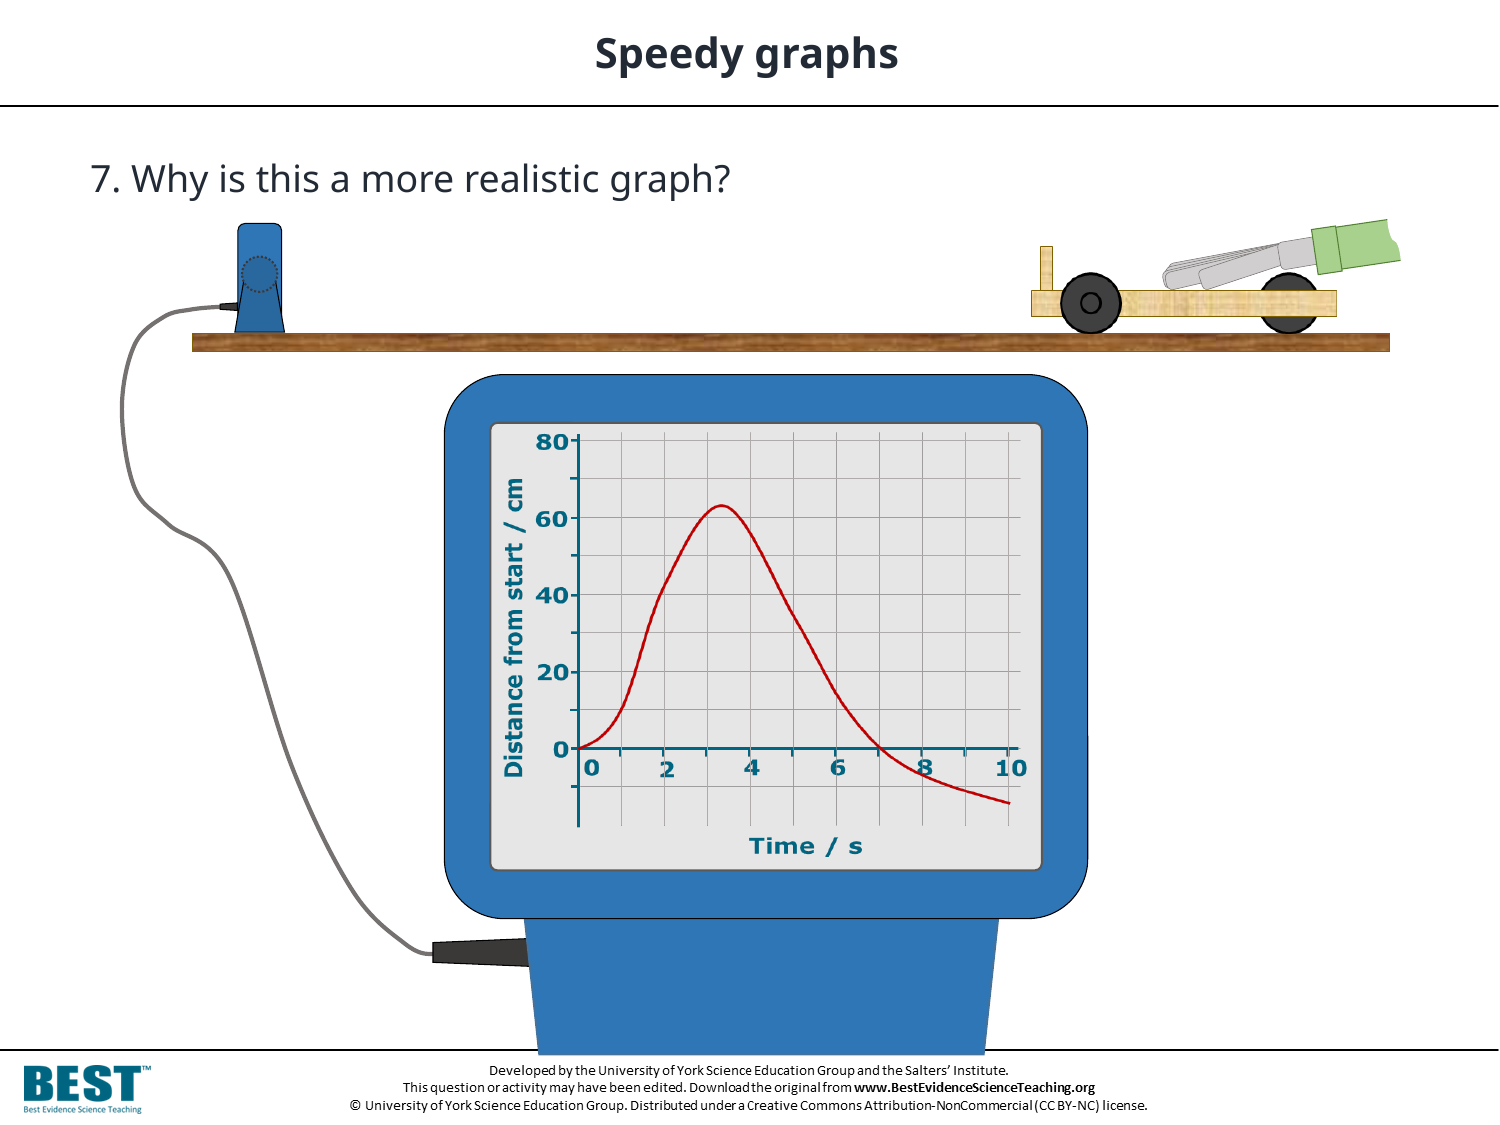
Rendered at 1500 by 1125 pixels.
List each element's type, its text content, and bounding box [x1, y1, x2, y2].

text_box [121, 211, 1425, 1055]
picture [0, 105, 1499, 1125]
text_box Speedy graphs [23, 4, 1471, 99]
